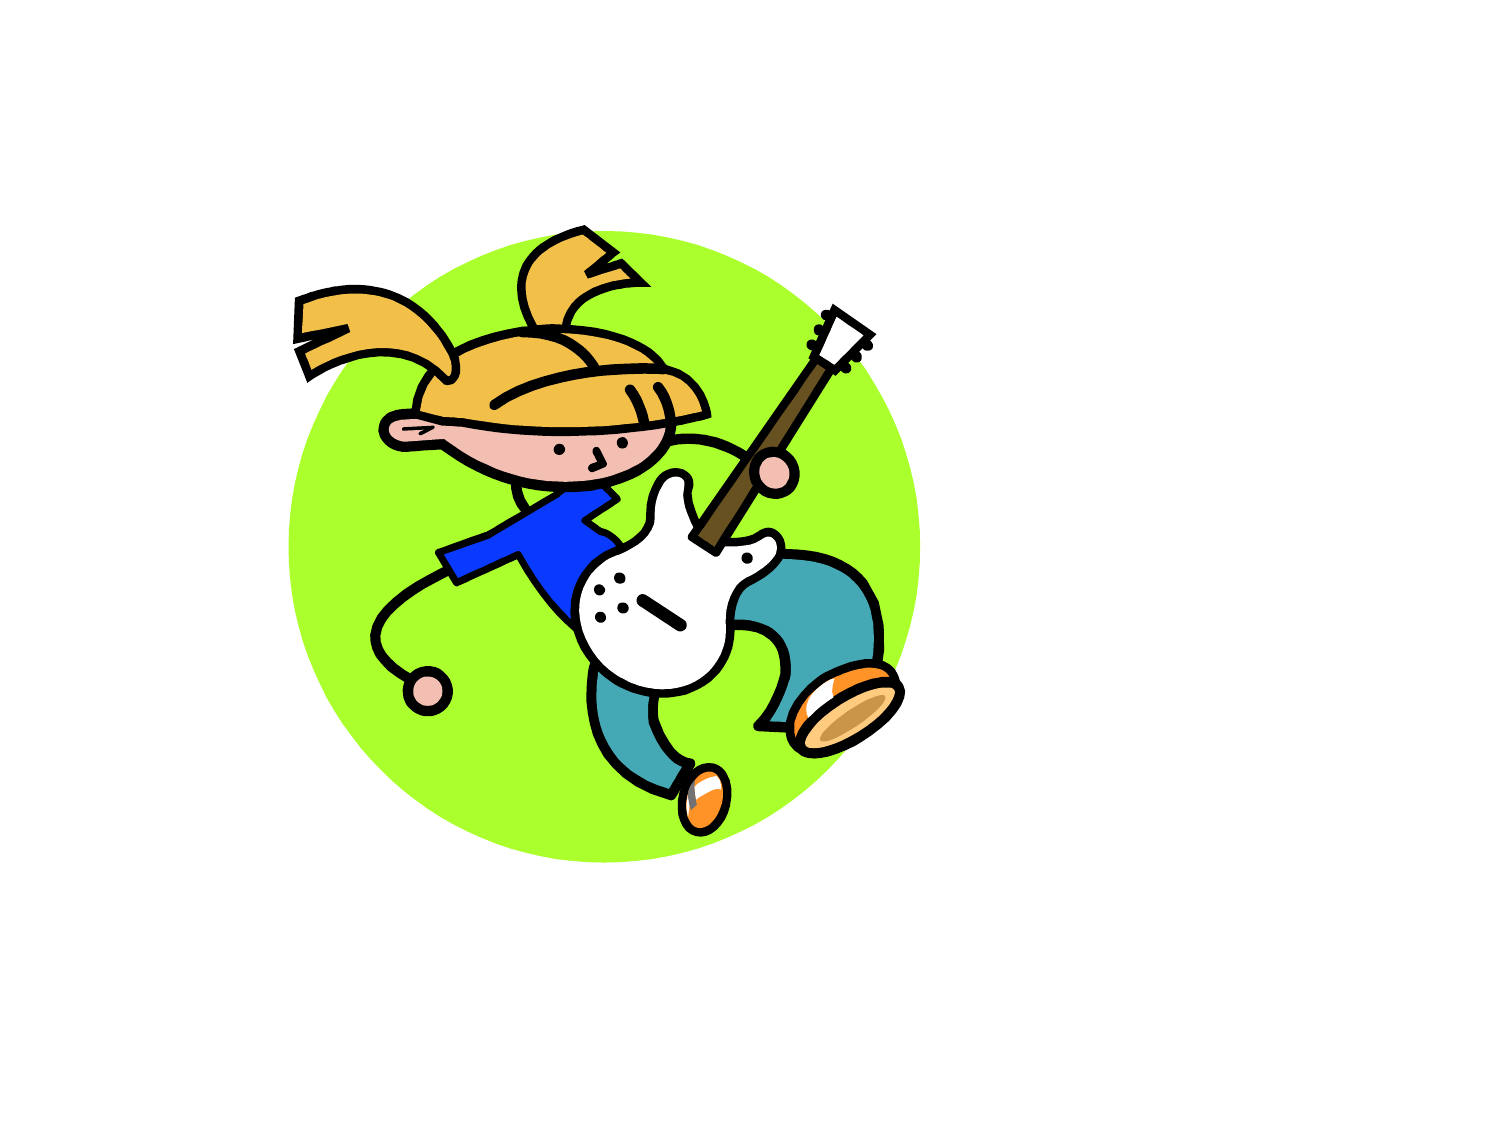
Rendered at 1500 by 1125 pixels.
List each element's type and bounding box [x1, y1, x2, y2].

picture [288, 224, 921, 863]
